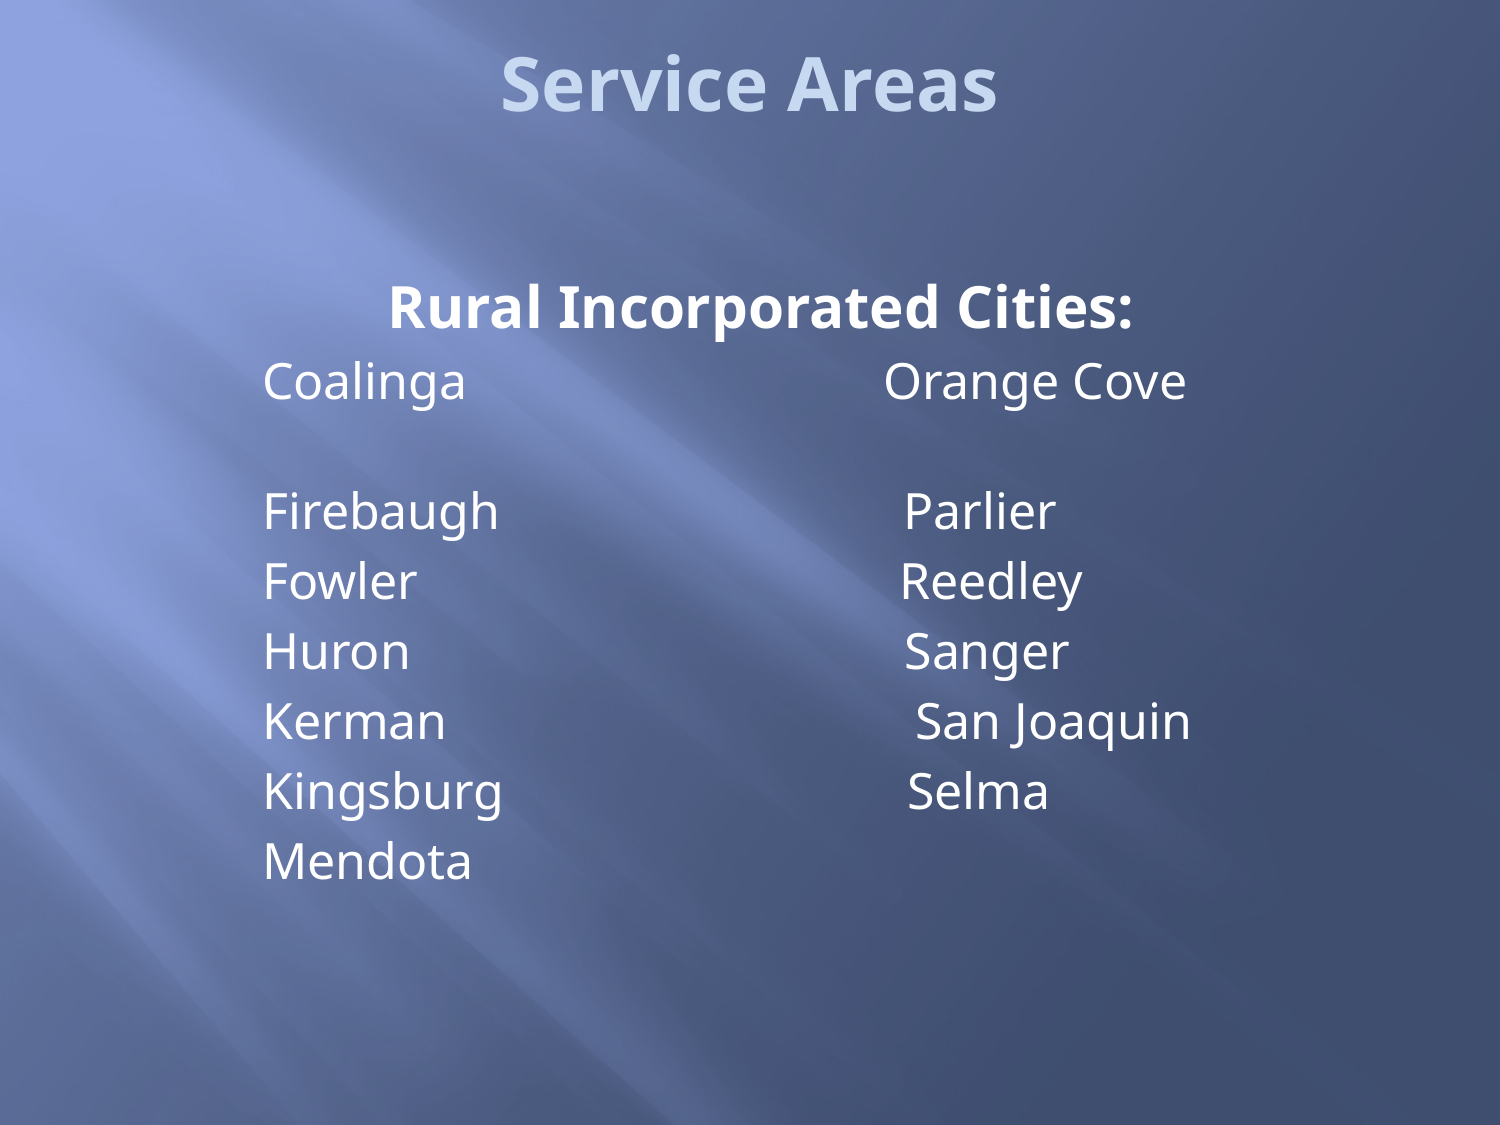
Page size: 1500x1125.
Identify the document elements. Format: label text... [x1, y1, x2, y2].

title Service Areas [75, 12, 1425, 150]
list Rural Incorporated Cities: Coalinga Orange Cove Firebaugh Parlier Fowler Reedley Huron Sanger Kerman San Joaquin Kingsburg Selma Mendota [75, 262, 1425, 1035]
